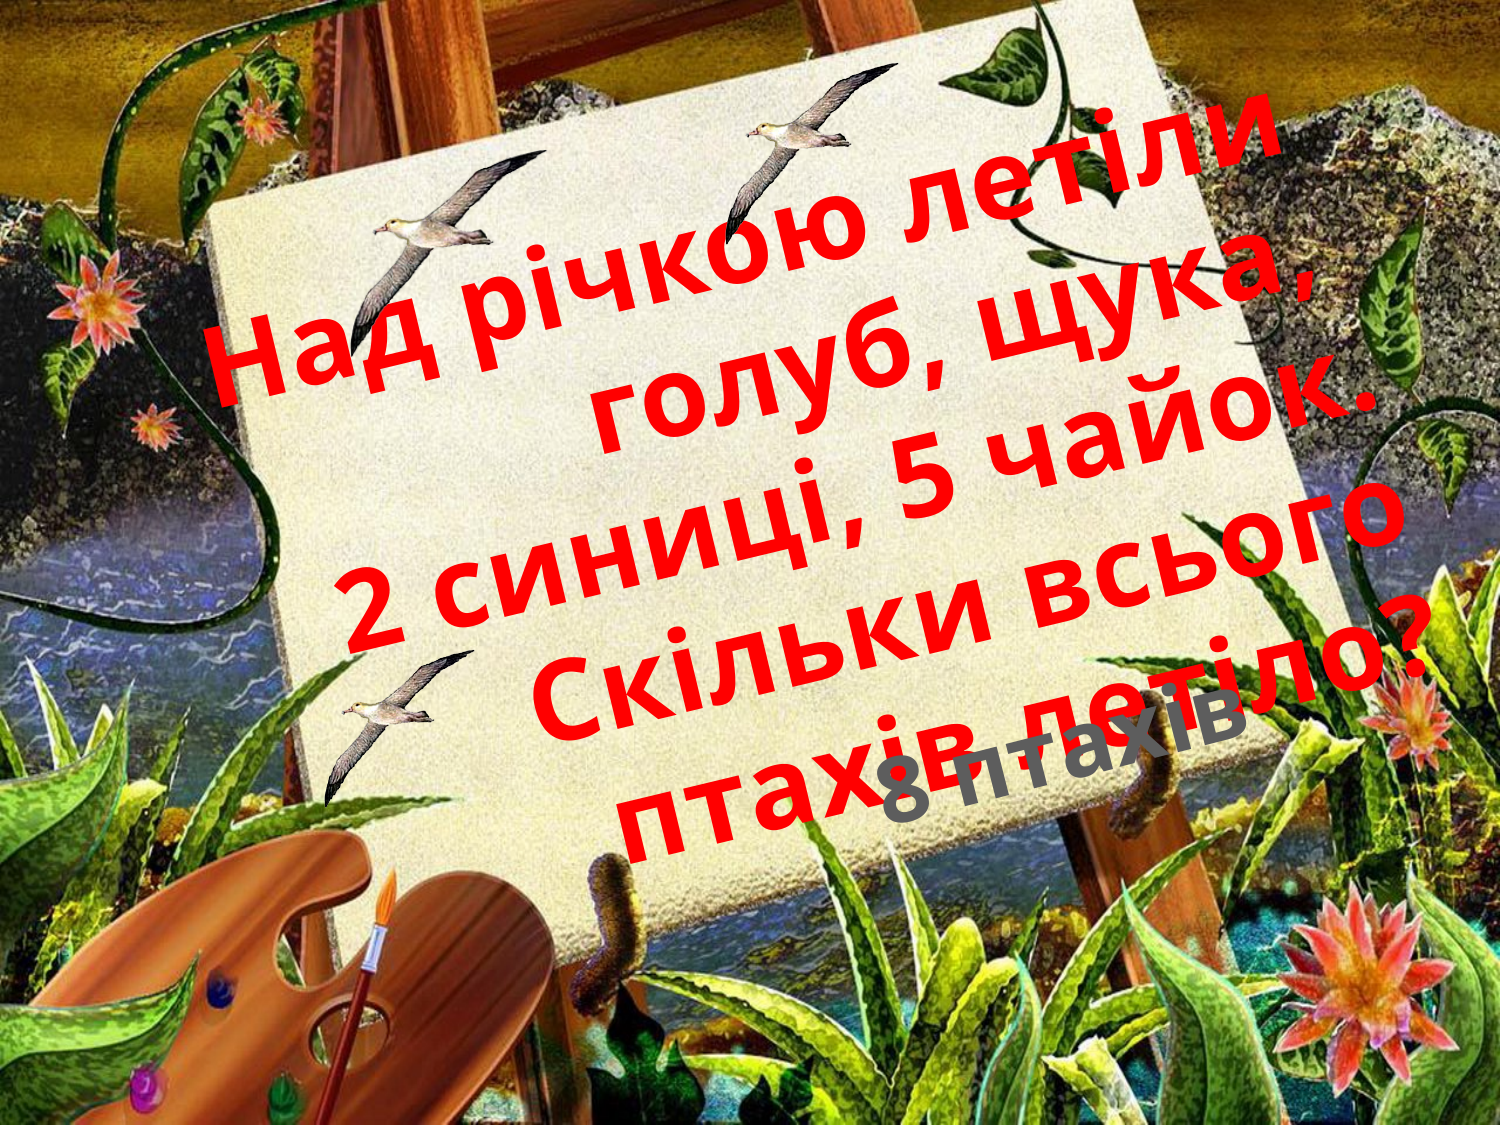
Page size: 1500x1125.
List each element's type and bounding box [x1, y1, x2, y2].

picture [324, 649, 475, 808]
picture [349, 149, 548, 359]
list [0, 0, 1500, 1125]
picture [724, 61, 899, 246]
